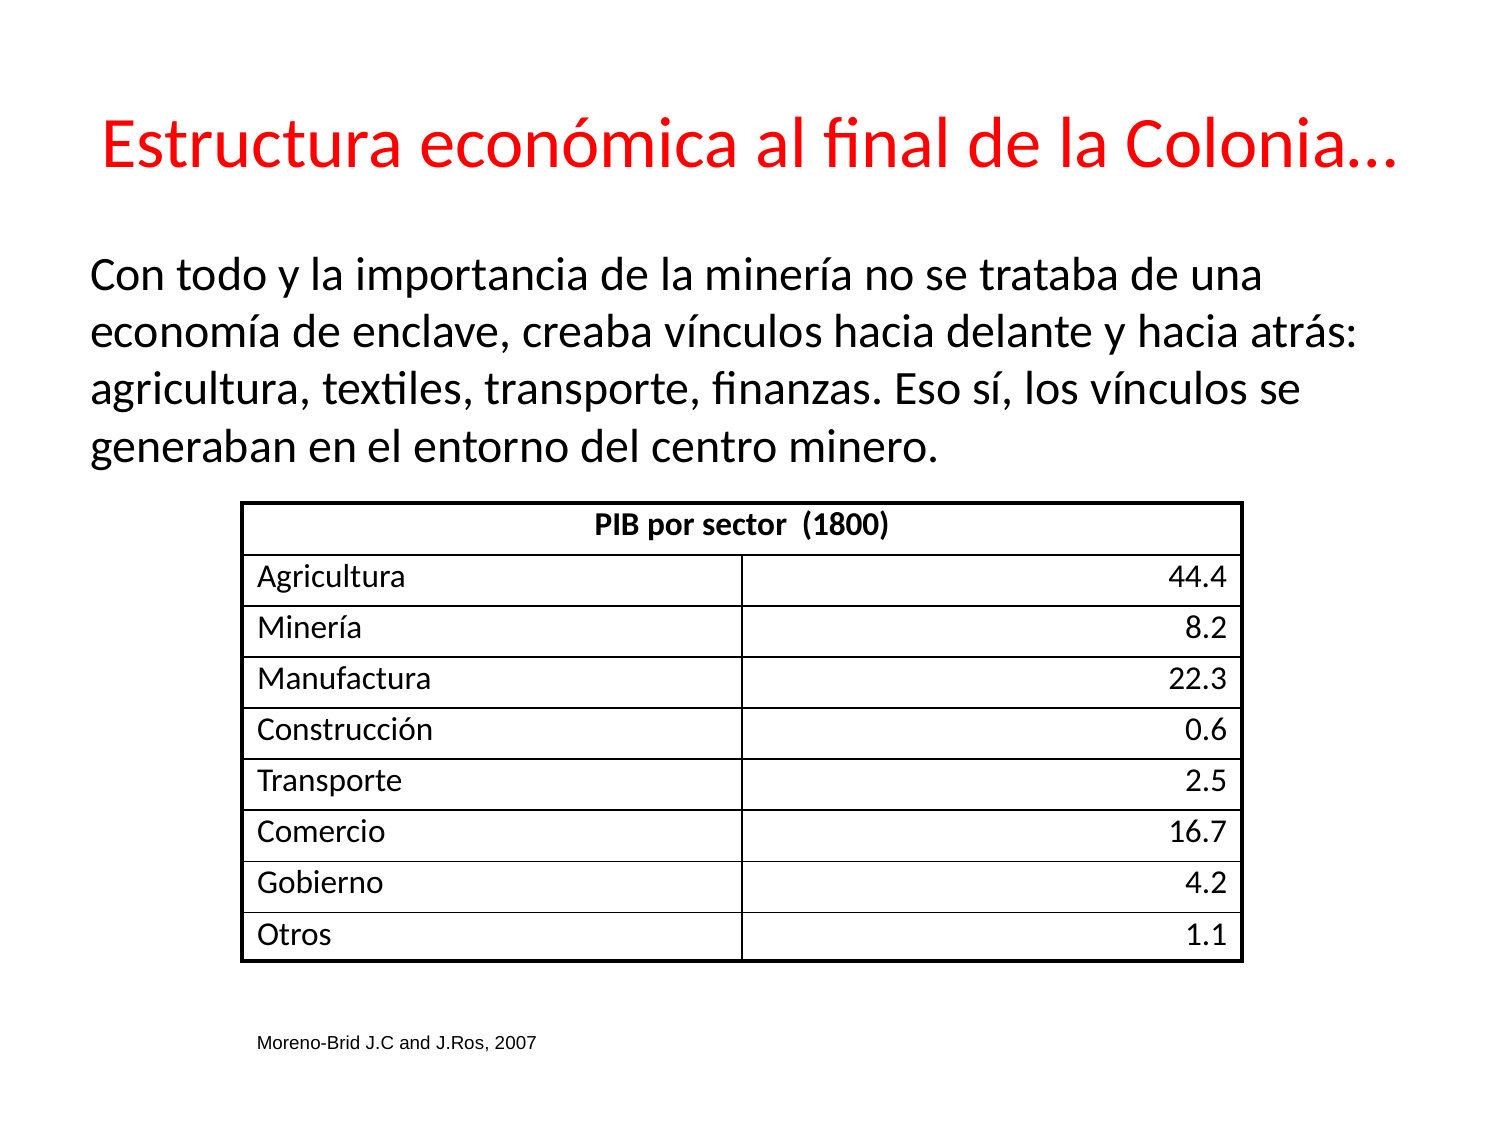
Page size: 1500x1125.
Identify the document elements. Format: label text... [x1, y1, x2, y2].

table_cell Minería [244, 607, 741, 656]
table_cell Manufactura [244, 658, 741, 707]
table_cell 8.2 [743, 607, 1240, 656]
list Con todo y la importancia de la minería no se trataba de una economía de enclave, creaba vínculos hacia delante y hacia atrás: agricultura, textiles, transporte, finanzas. Eso sí, los vínculos se generaban en el entorno del centro minero. [74, 234, 1426, 480]
table_cell 44.4 [743, 556, 1240, 605]
table_cell 2.5 [743, 760, 1240, 809]
table_cell 0.6 [743, 709, 1240, 758]
table_cell Agricultura [244, 556, 741, 605]
table_header PIB por sector (1800) [244, 505, 1240, 554]
table_cell Gobierno [244, 862, 741, 912]
title Estructura económica al final de la Colonia… [74, 44, 1426, 233]
table_cell Otros [244, 913, 741, 959]
table_cell Construcción [244, 709, 741, 758]
table_cell Transporte [244, 760, 741, 809]
table_cell 4.2 [743, 862, 1240, 912]
text_box Moreno-Brid J.C and J.Ros, 2007 [242, 1023, 1129, 1061]
table_cell 22.3 [743, 658, 1240, 707]
table_cell Comercio [244, 811, 741, 861]
table_cell 1.1 [743, 913, 1240, 959]
table_cell 16.7 [743, 811, 1240, 861]
